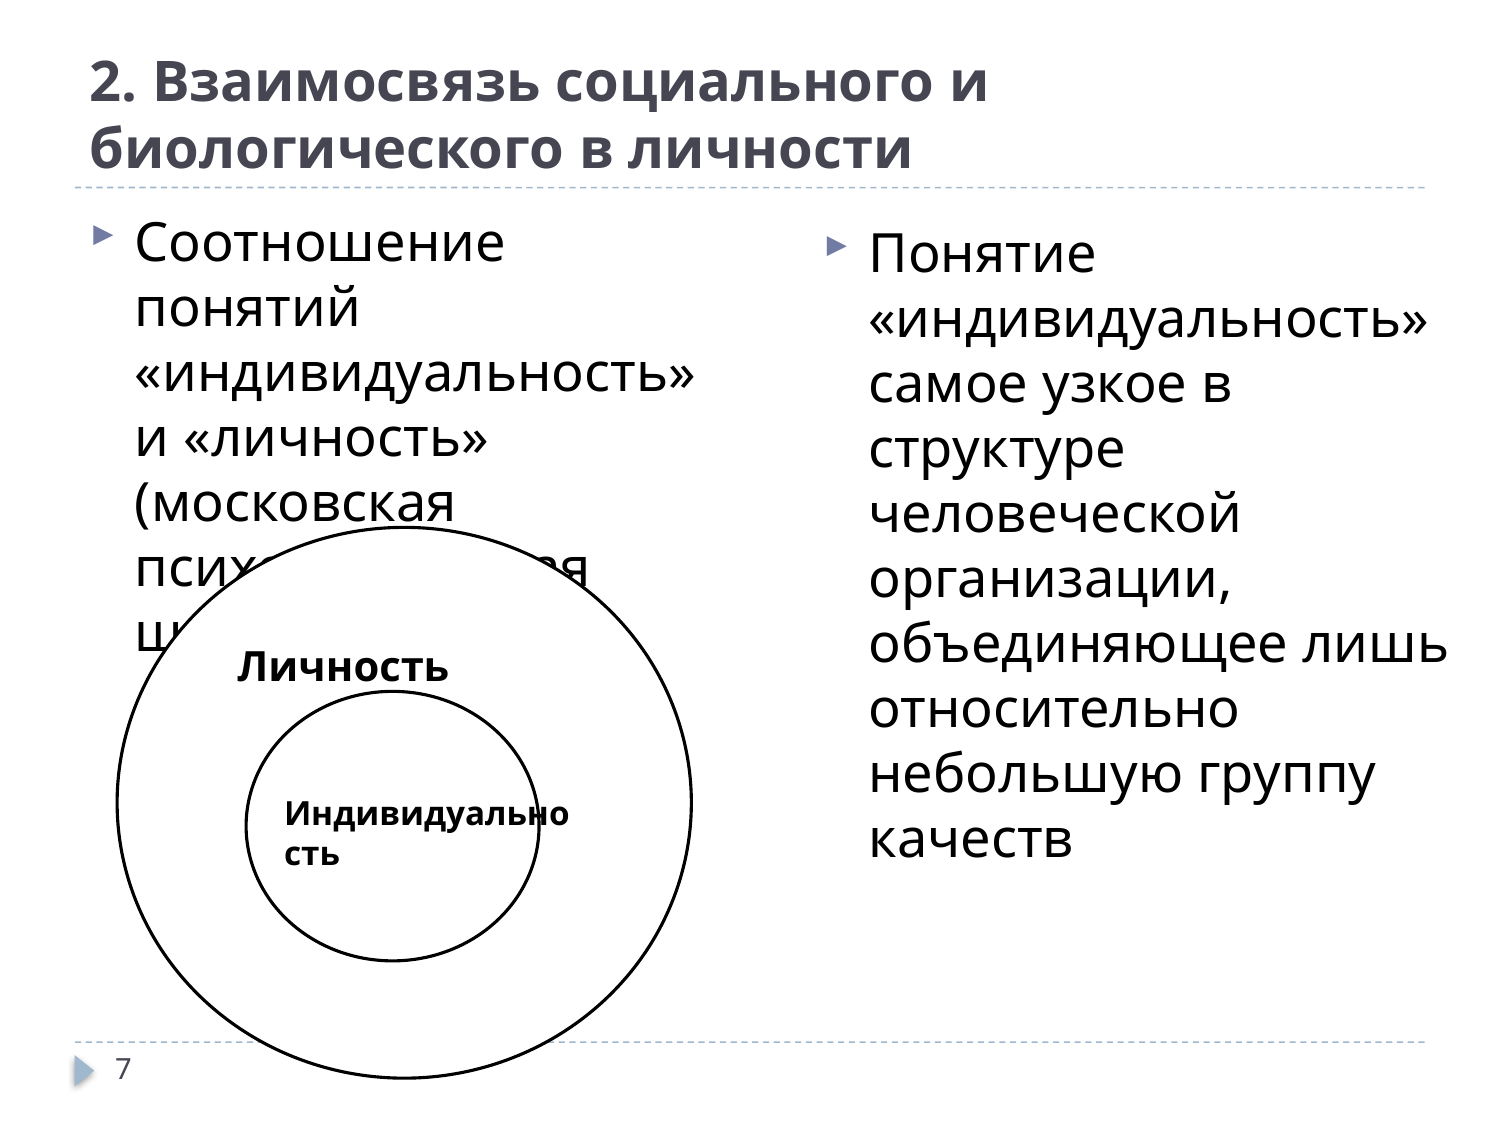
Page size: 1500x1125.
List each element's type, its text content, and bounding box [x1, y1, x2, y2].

list Соотношение понятий «индивидуальность» и «личность» (московская психологическая школа) [75, 200, 738, 1010]
text_box Индивидуальность [269, 785, 598, 880]
slide_number 7 [100, 1042, 426, 1103]
title 2. Взаимосвязь социального и биологического в личности [75, 37, 1425, 188]
text_box Личность [222, 632, 610, 698]
text_box [115, 525, 693, 1080]
text_box Л [244, 689, 534, 963]
list Понятие «индивидуальность» самое узкое в структуре человеческой организации, объединяющее лишь относительно небольшую группу качеств [808, 210, 1472, 1021]
